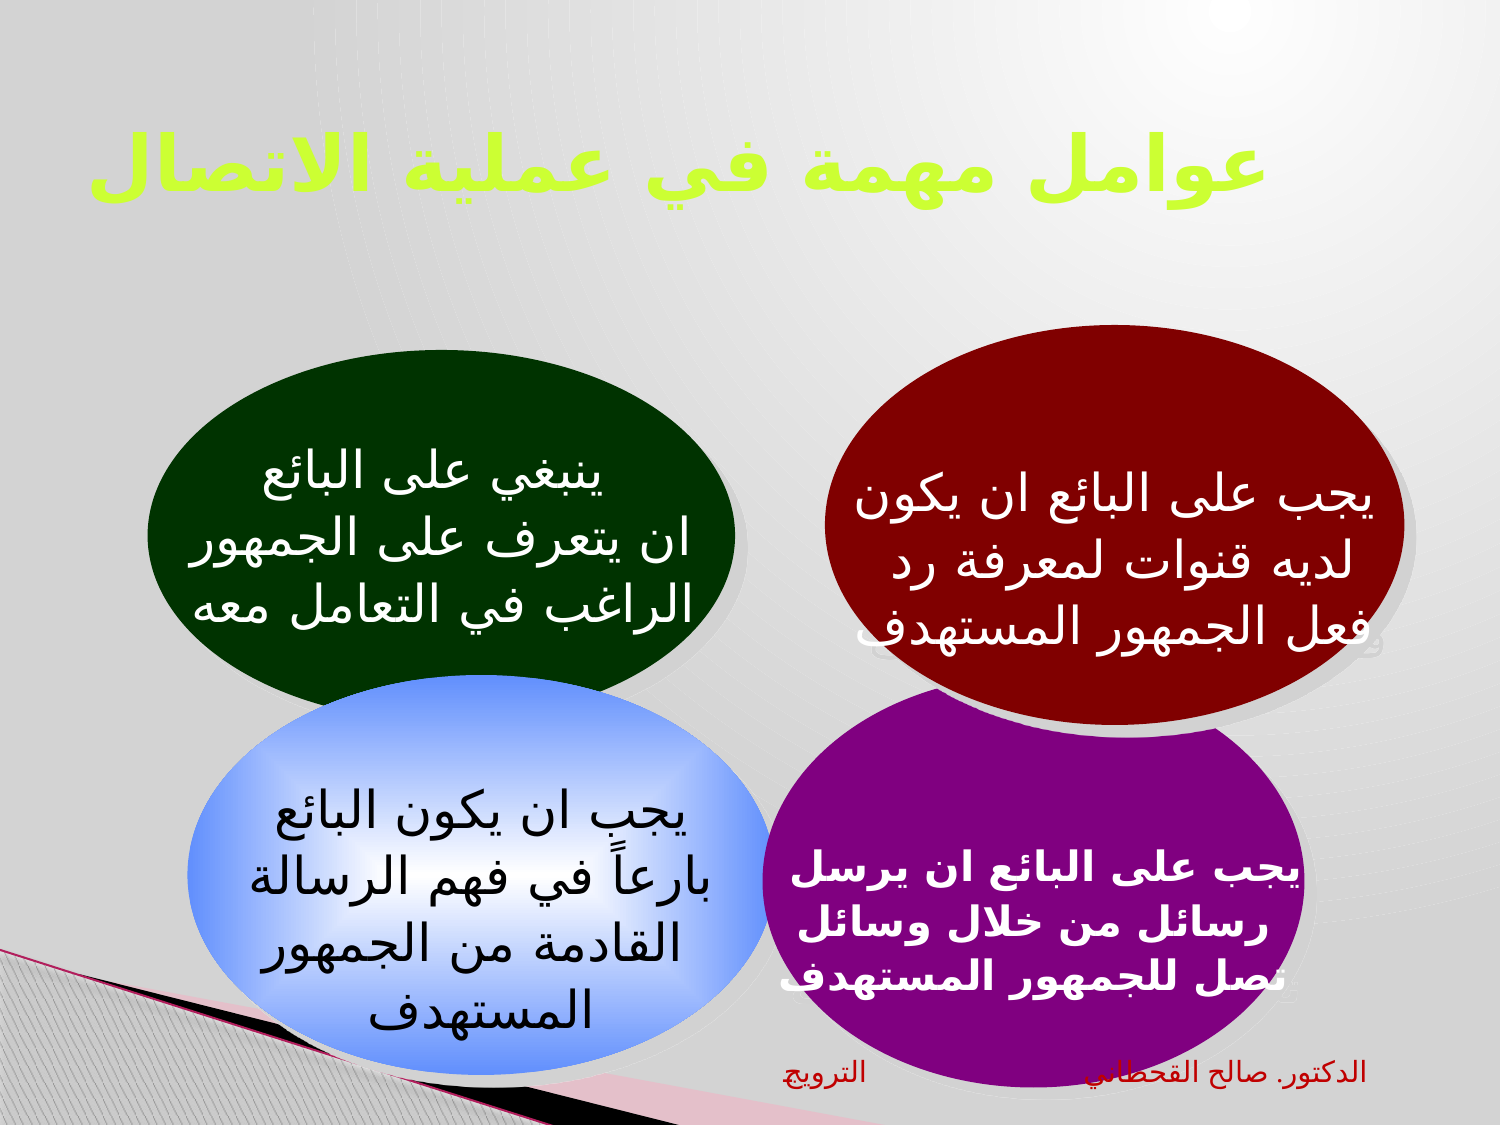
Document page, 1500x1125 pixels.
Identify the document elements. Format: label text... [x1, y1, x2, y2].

text_box يجب ان يكون البائع بارعاً في فهم الرسالة القادمة من الجمهور المستهدف [187, 675, 769, 1075]
text_box يجب على البائع ان يكون لديه قنوات لمعرفة رد فعل الجمهور المستهدف [824, 324, 1405, 725]
text_box ينبغي على البائع ان يتعرف على الجمهور الراغب في التعامل معه [147, 349, 736, 706]
text_box يجب على البائع ان يرسل رسائل من خلال وسائل تصل للجمهور المستهدف [762, 689, 1305, 1041]
footer الترويج الدكتور. صالح القحطاني [585, 1041, 1383, 1125]
title عوامل مهمة في عملية الاتصال [64, 66, 1295, 254]
